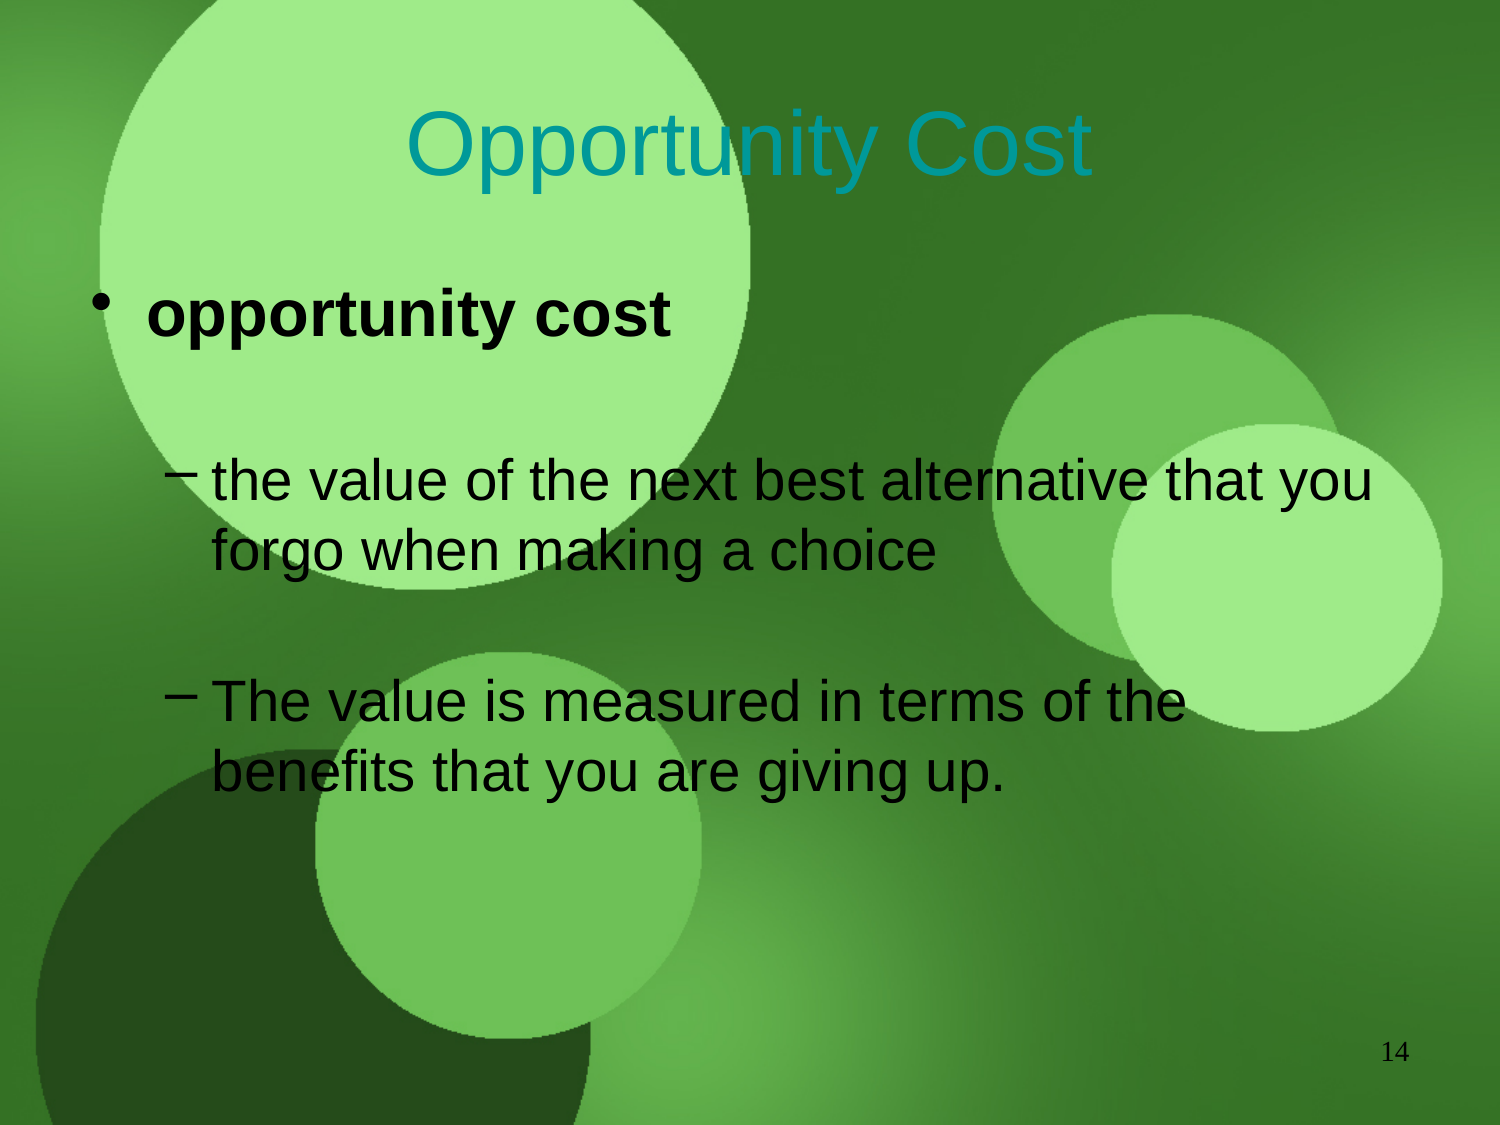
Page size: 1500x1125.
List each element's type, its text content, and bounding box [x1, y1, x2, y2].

title Opportunity Cost [74, 44, 1426, 233]
picture [0, 0, 1500, 1125]
slide_number 14 [1074, 1024, 1426, 1103]
list opportunity cost the value of the next best alternative that you forgo when making a choice The value is measured in terms of the benefits that you are giving up. [74, 262, 1426, 1006]
